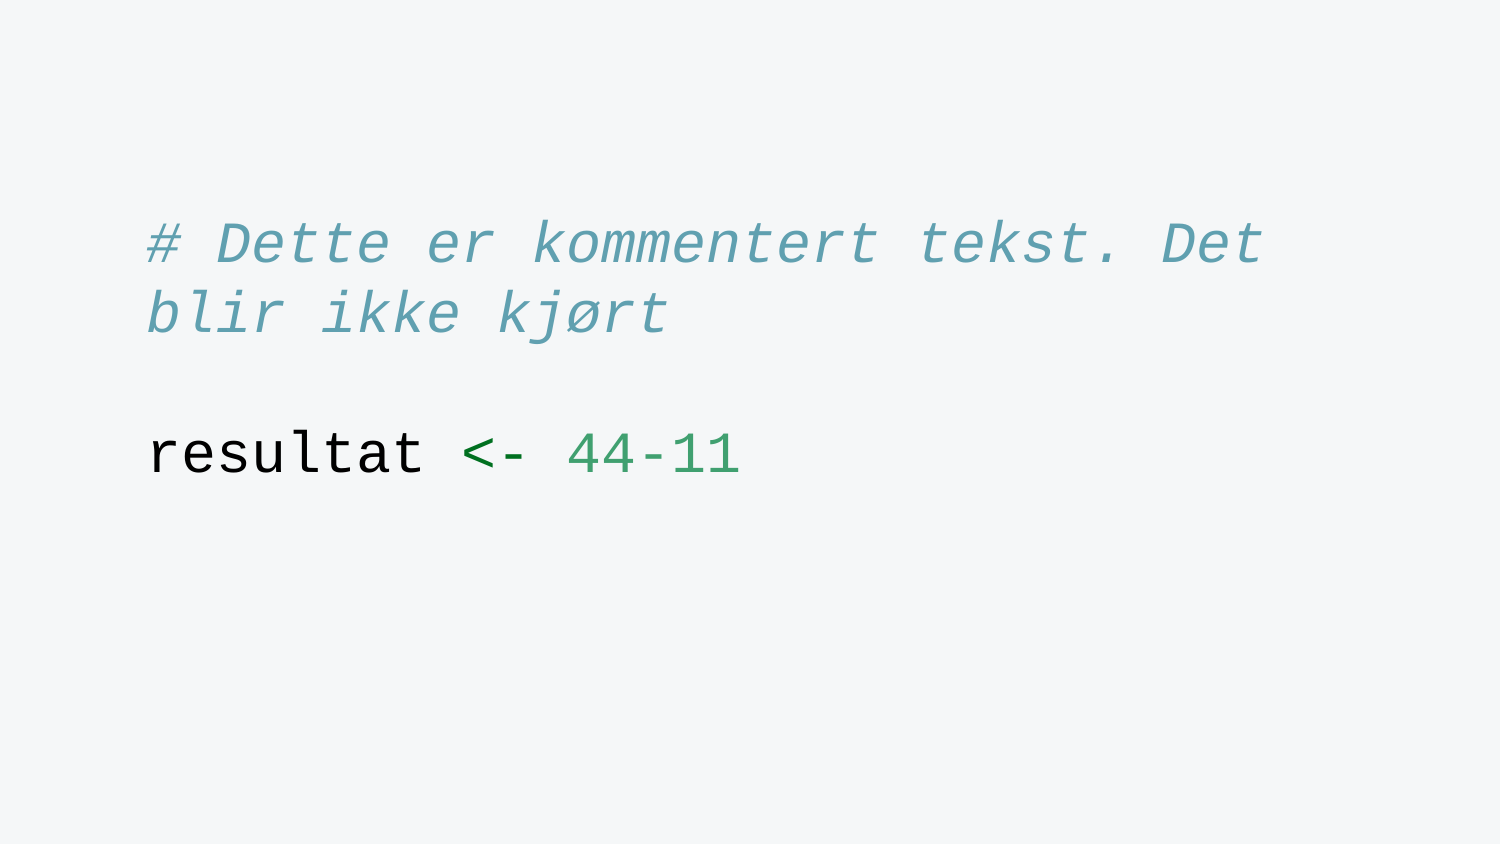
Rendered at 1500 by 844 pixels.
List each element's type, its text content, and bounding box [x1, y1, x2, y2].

list # Dette er kommentert tekst. Det blir ikke kjørt resultat <- 44-11 [75, 196, 1425, 754]
